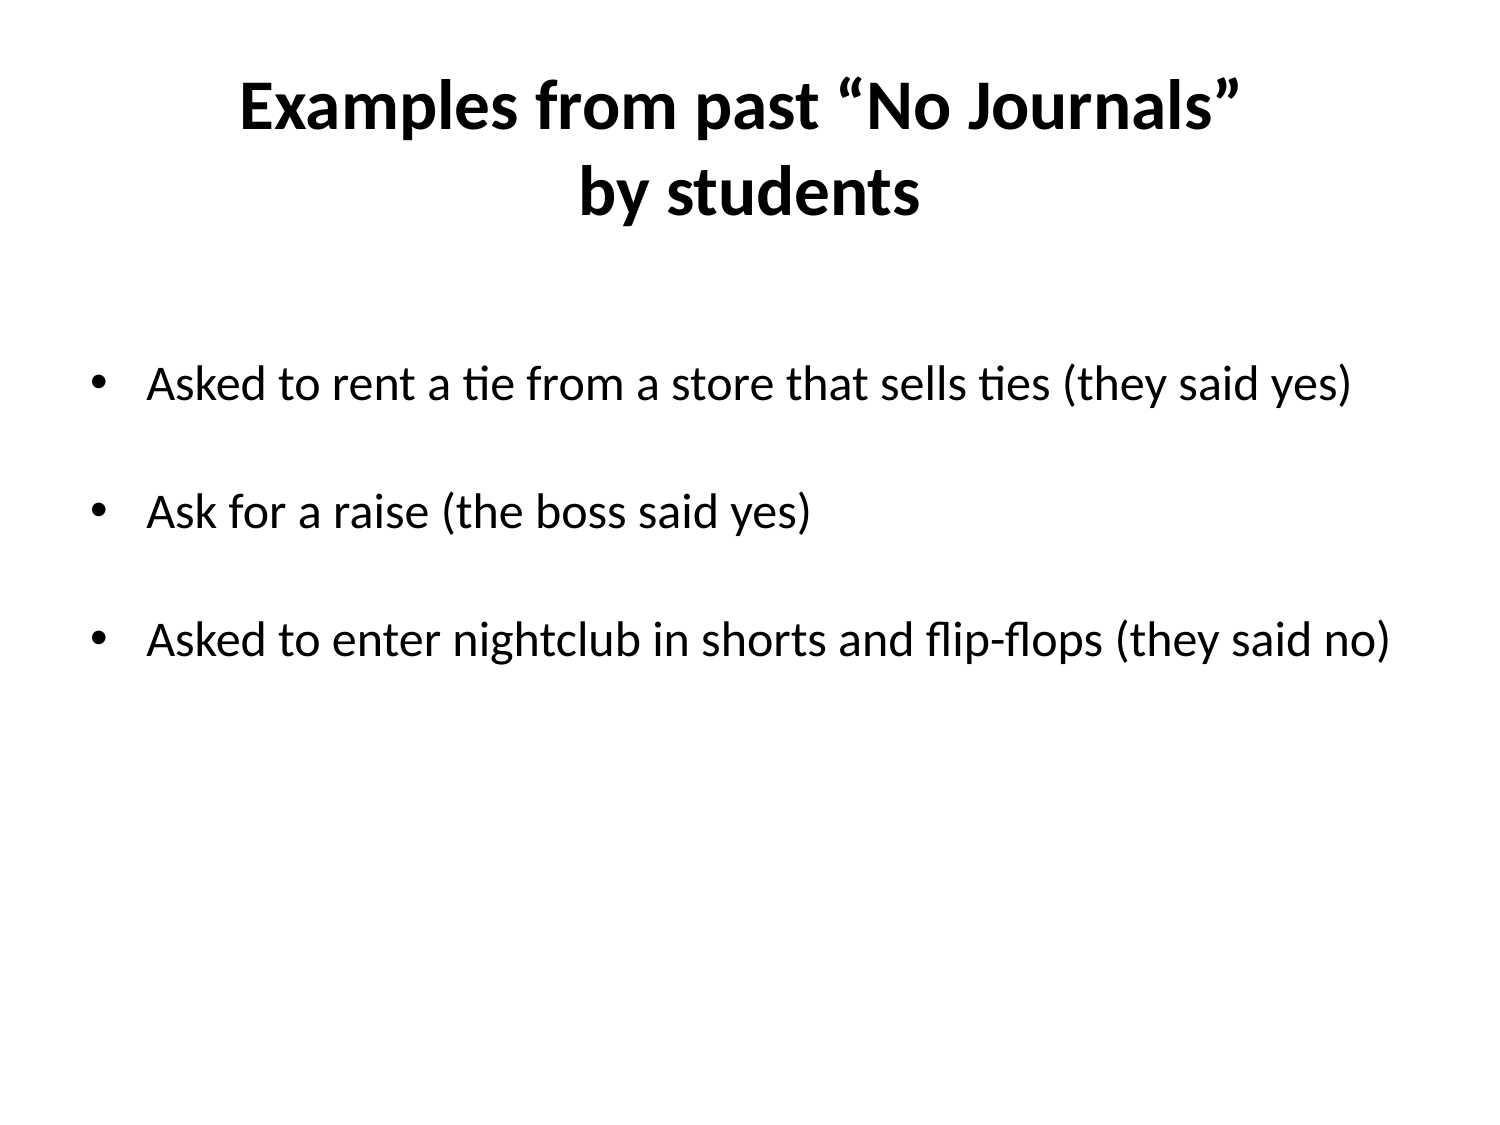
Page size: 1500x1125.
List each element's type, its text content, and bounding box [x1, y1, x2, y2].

title Examples from past “No Journals” by students [0, 50, 1500, 238]
list Asked to rent a tie from a store that sells ties (they said yes) Ask for a raise (the boss said yes) Asked to enter nightclub in shorts and flip-flops (they said no) [75, 350, 1425, 975]
